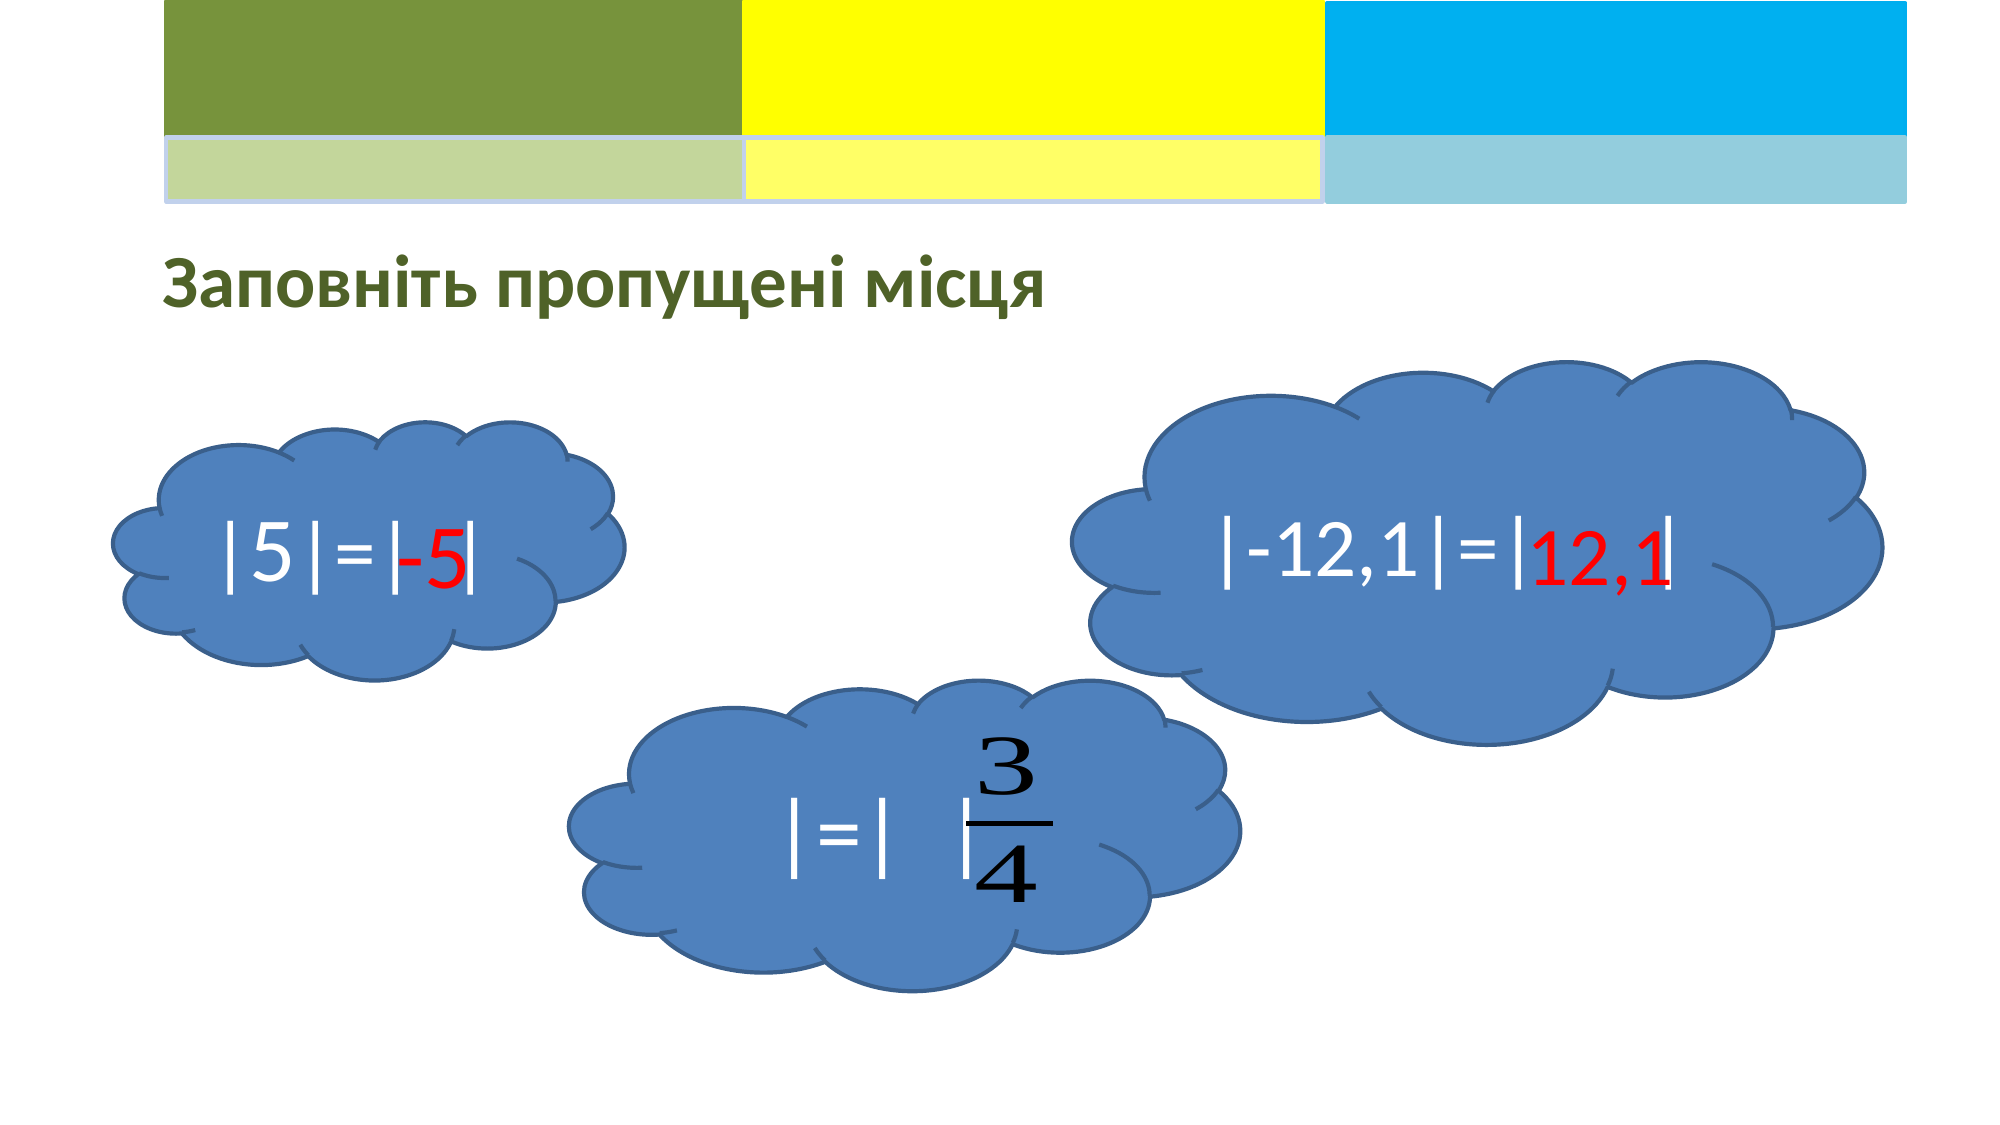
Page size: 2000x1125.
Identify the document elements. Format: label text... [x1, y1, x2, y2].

text_box [1325, 135, 1907, 204]
text_box [742, 135, 1325, 204]
text_box [164, 135, 742, 204]
text_box |-12,1|=| | [1069, 360, 1885, 748]
text_box Заповніть пропущені місця [147, 224, 1063, 405]
text_box [1325, 1, 1907, 135]
text_box |5|=| | [110, 420, 627, 683]
text_box [164, 0, 742, 135]
text_box [742, 0, 1325, 135]
text_box 12,1 [1511, 494, 1690, 609]
text_box -5 [381, 489, 513, 614]
